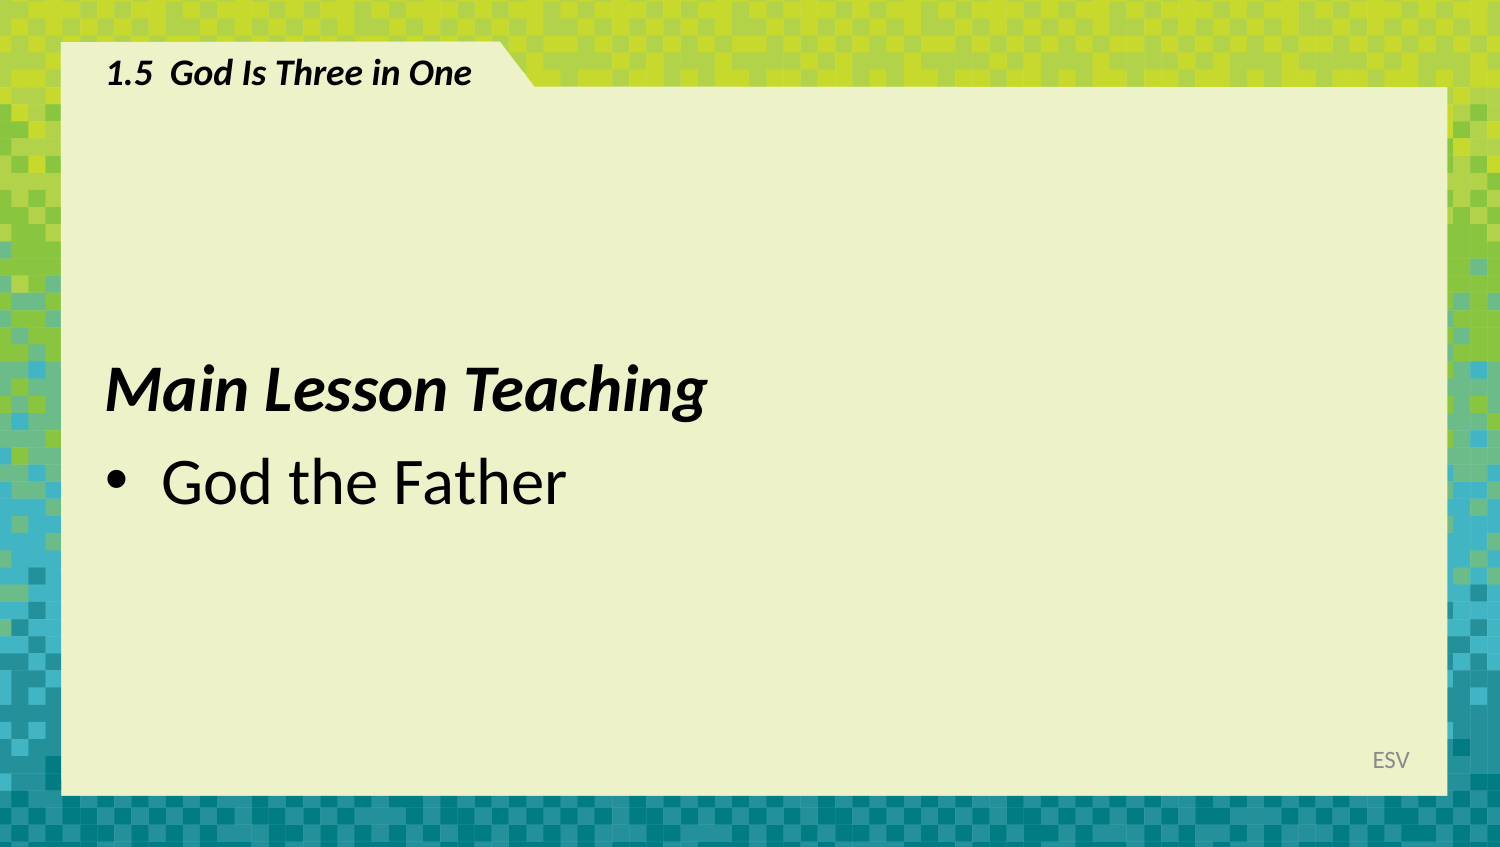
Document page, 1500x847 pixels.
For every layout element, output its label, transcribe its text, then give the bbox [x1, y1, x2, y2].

list Main Lesson Teaching God the Father [89, 141, 1403, 722]
title 1.5 God Is Three in One [89, 33, 1420, 108]
footer ESV [950, 736, 1425, 782]
picture [0, 0, 1500, 847]
